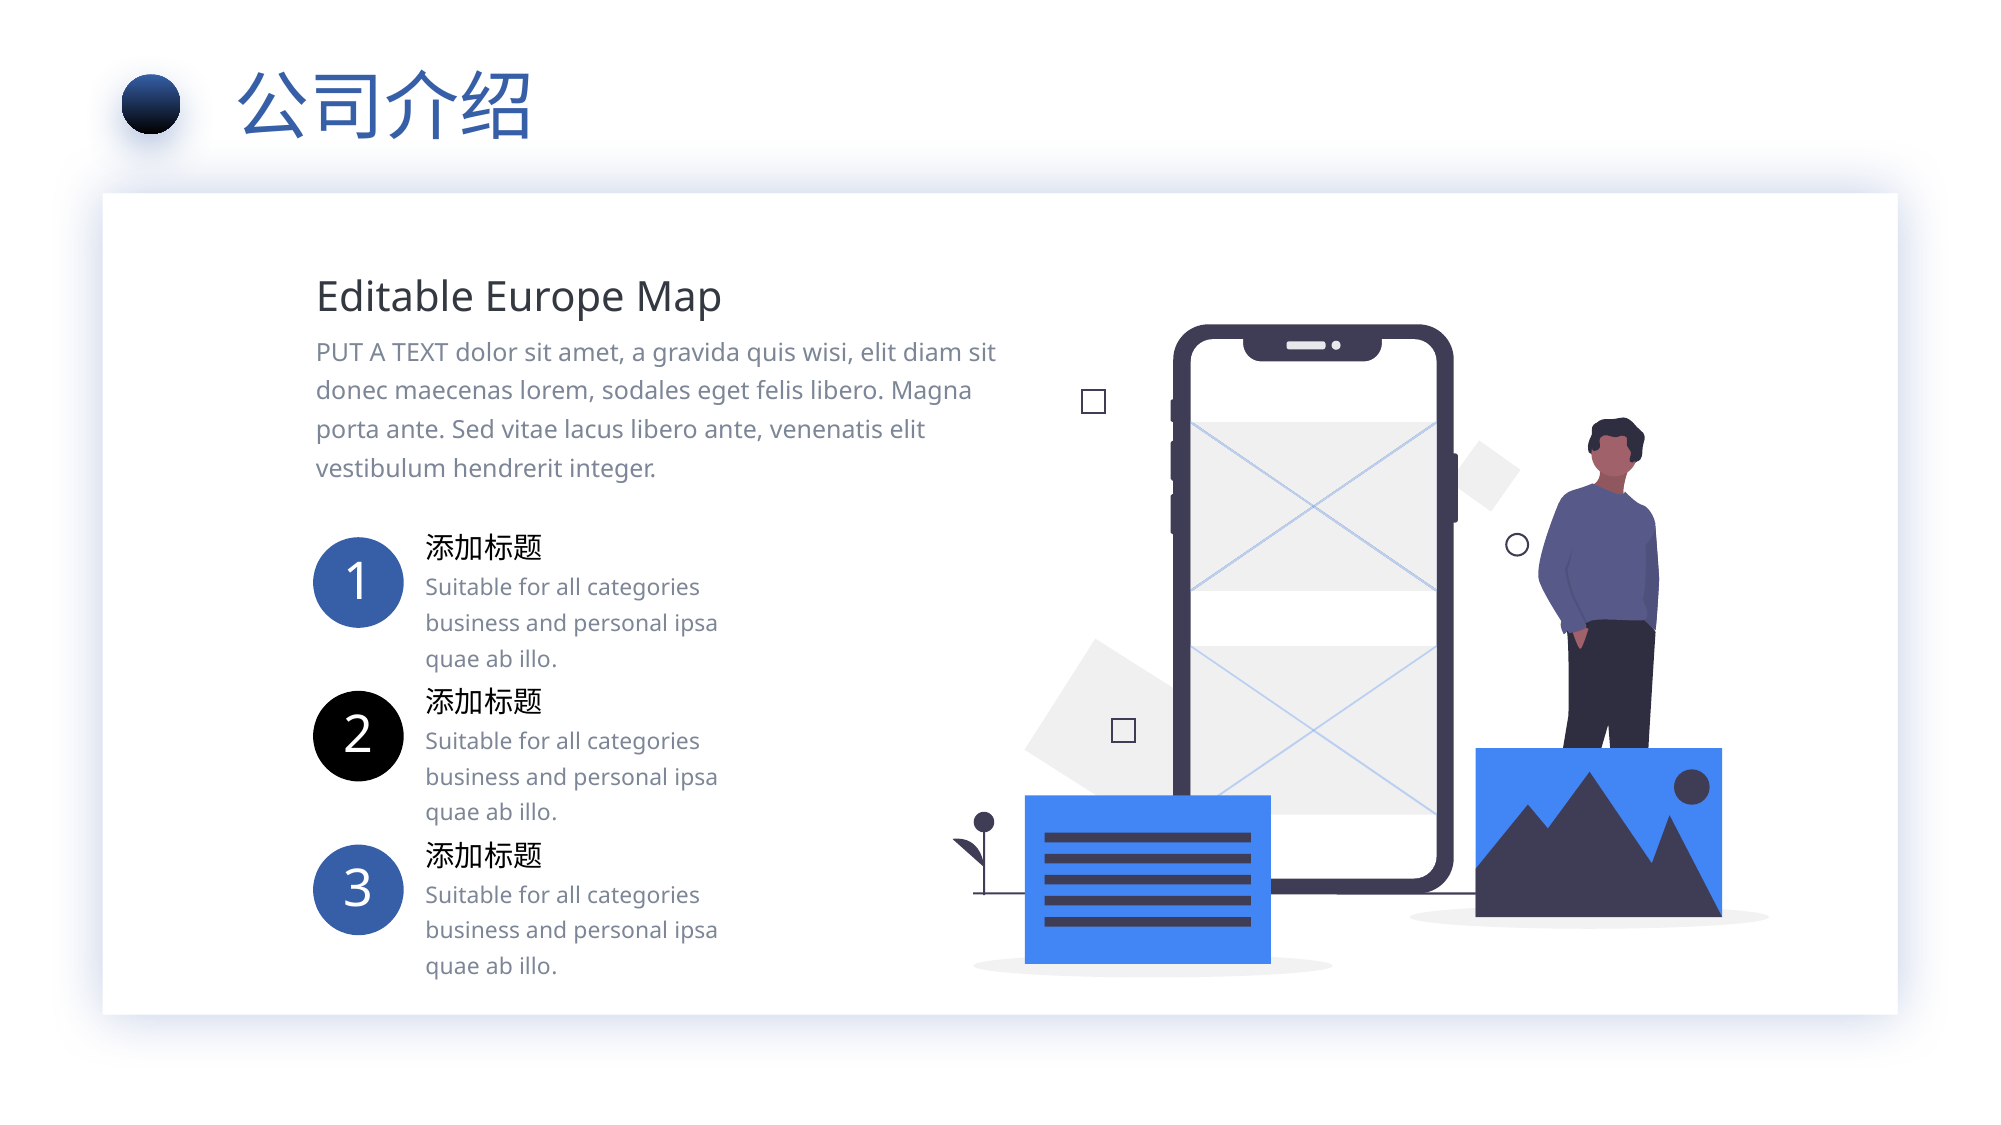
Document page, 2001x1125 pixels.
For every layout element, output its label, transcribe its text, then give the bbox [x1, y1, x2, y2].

picture [0, 82, 2000, 1125]
text_box [129, 73, 173, 82]
text_box 公司介绍 [219, 51, 618, 82]
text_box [313, 829, 792, 985]
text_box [313, 675, 792, 829]
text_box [313, 522, 792, 675]
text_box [952, 324, 1770, 978]
